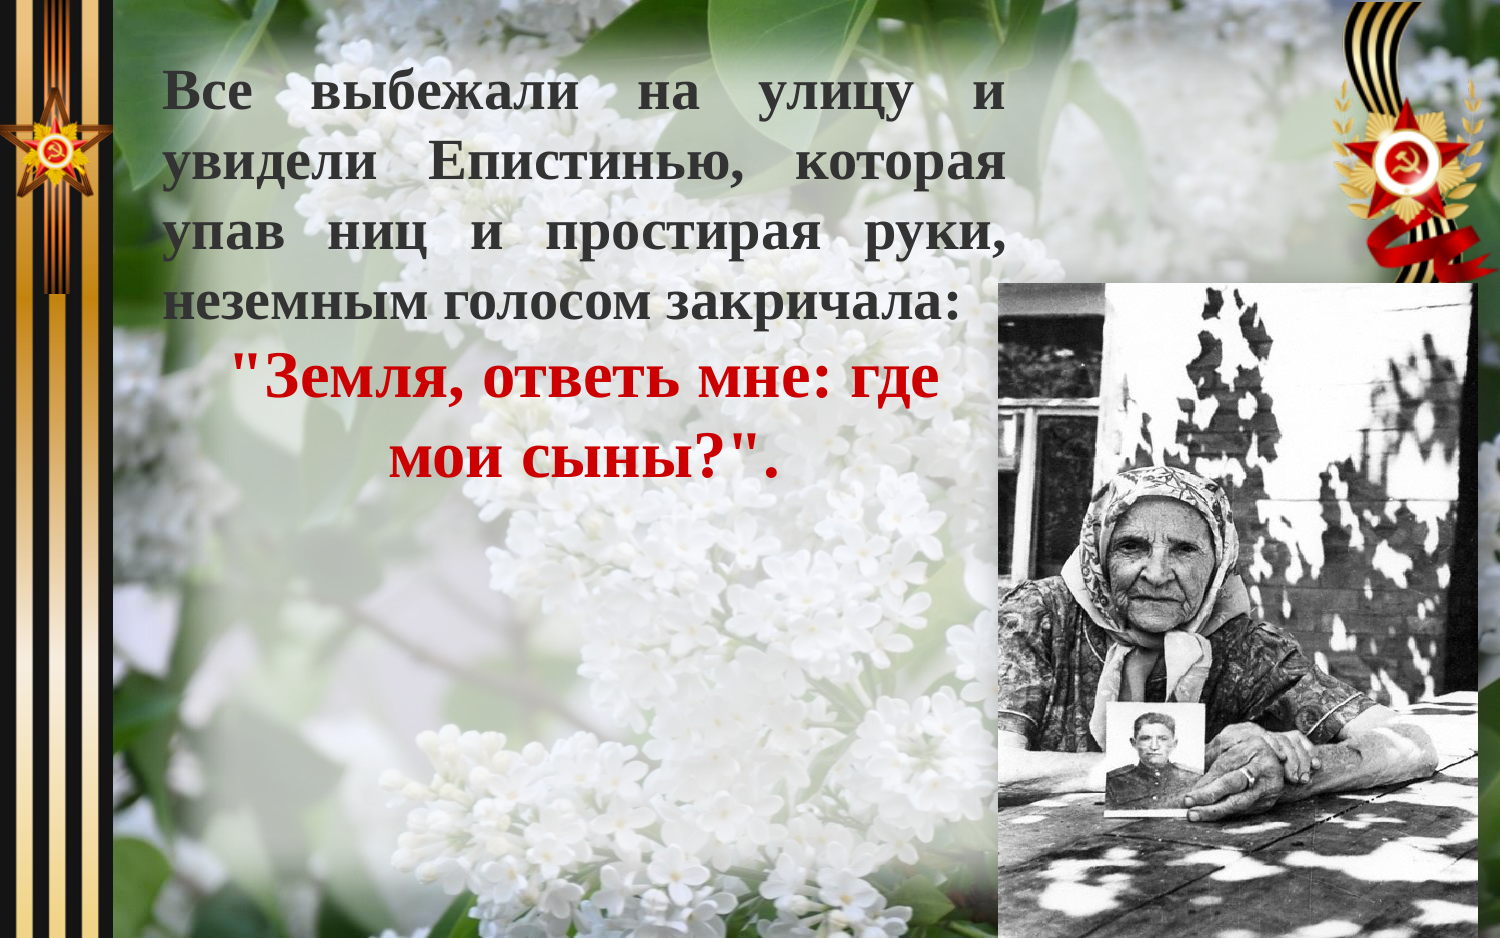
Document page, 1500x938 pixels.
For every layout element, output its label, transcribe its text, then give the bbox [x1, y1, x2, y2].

picture [0, 0, 1500, 938]
text_box Все выбежали на улицу и увидели Епистинью, которая упав ниц и простирая руки, неземным голосом закричала: "Земля, ответь мне: где мои сыны?". [147, 43, 1022, 499]
